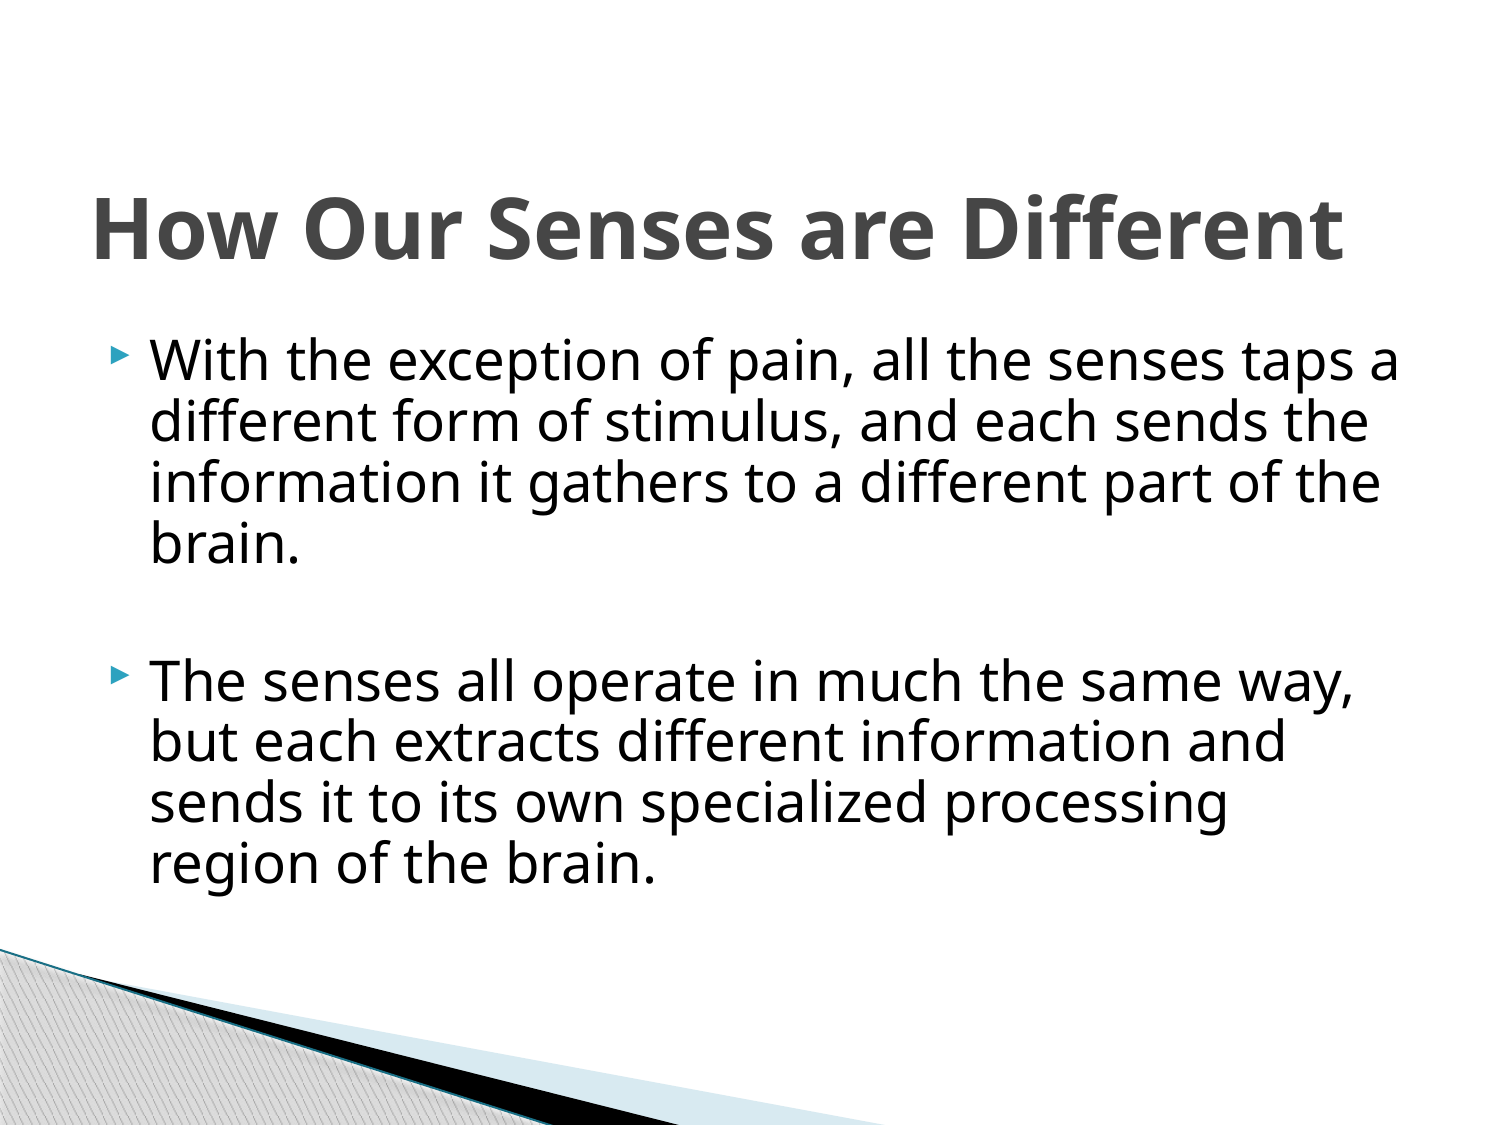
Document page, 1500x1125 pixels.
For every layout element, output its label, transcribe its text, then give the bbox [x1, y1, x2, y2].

title How Our Senses are Different [75, 137, 1425, 313]
list With the exception of pain, all the senses taps a different form of stimulus, and each sends the information it gathers to a different part of the brain. The senses all operate in much the same way, but each extracts different information and sends it to its own specialized processing region of the brain. [75, 324, 1425, 1035]
